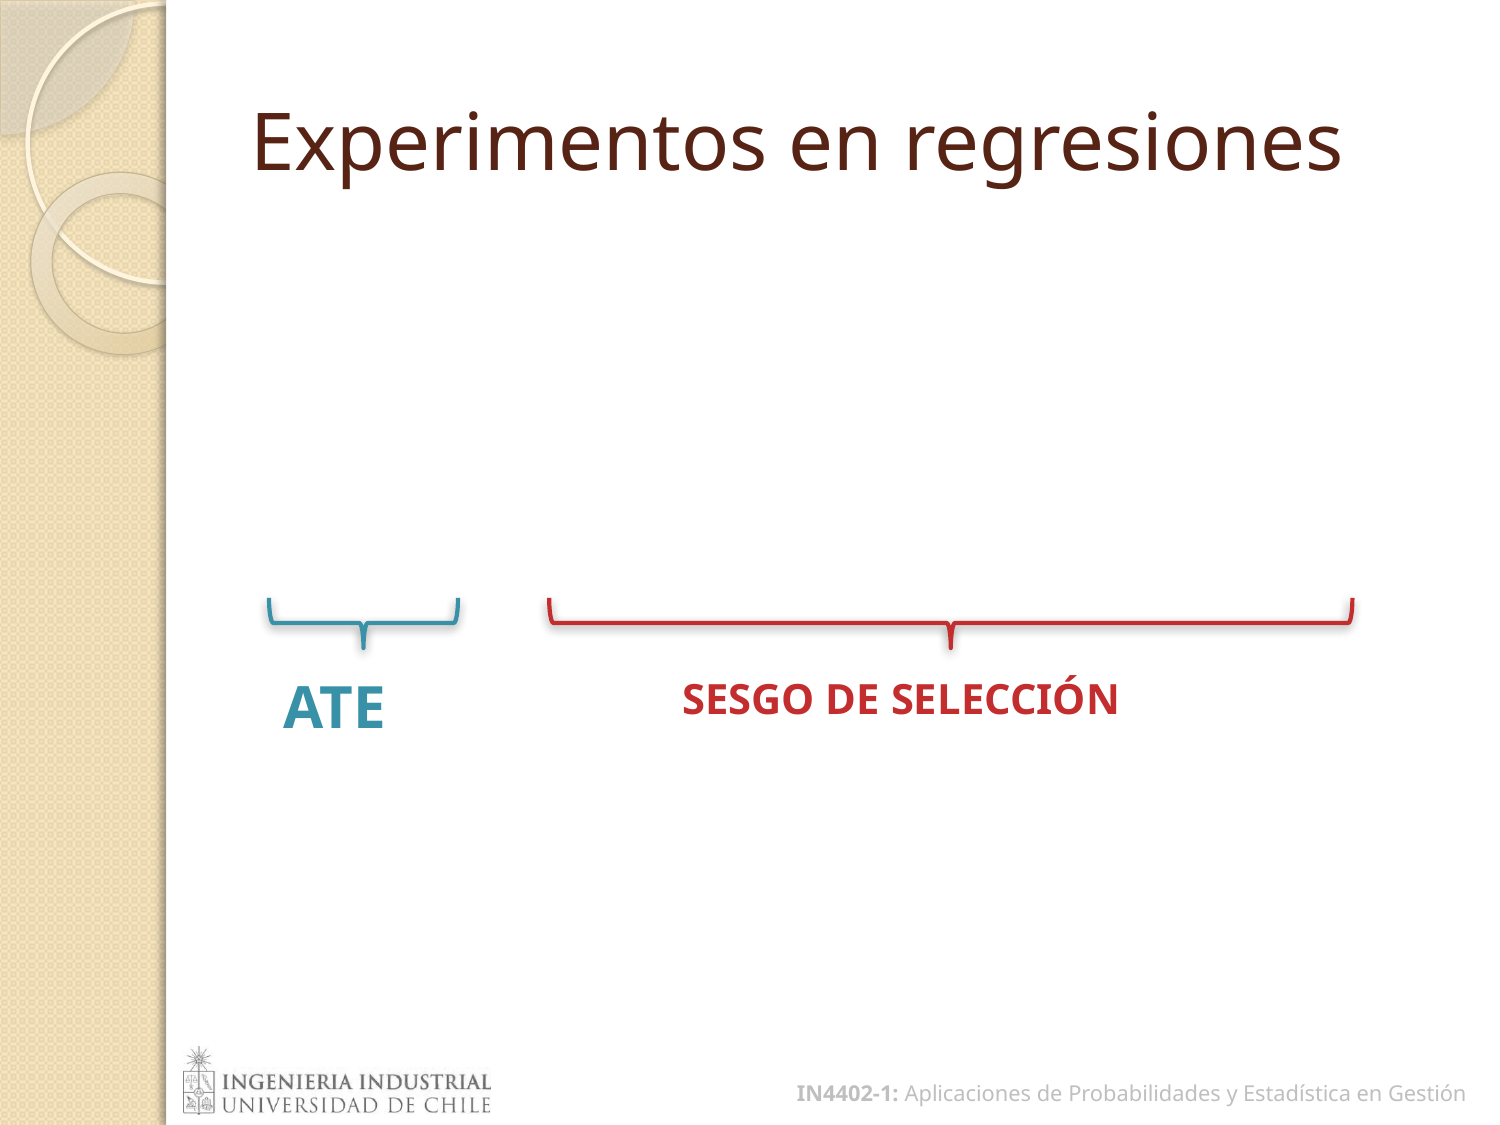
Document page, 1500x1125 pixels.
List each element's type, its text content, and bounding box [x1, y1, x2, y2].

text_box SESGO DE SELECCIÓN [667, 665, 1412, 730]
text_box [266, 597, 461, 651]
text_box [547, 597, 1355, 651]
text_box ATE [268, 662, 458, 748]
picture [183, 1046, 491, 1115]
title Experimentos en regresiones [235, 45, 1466, 233]
